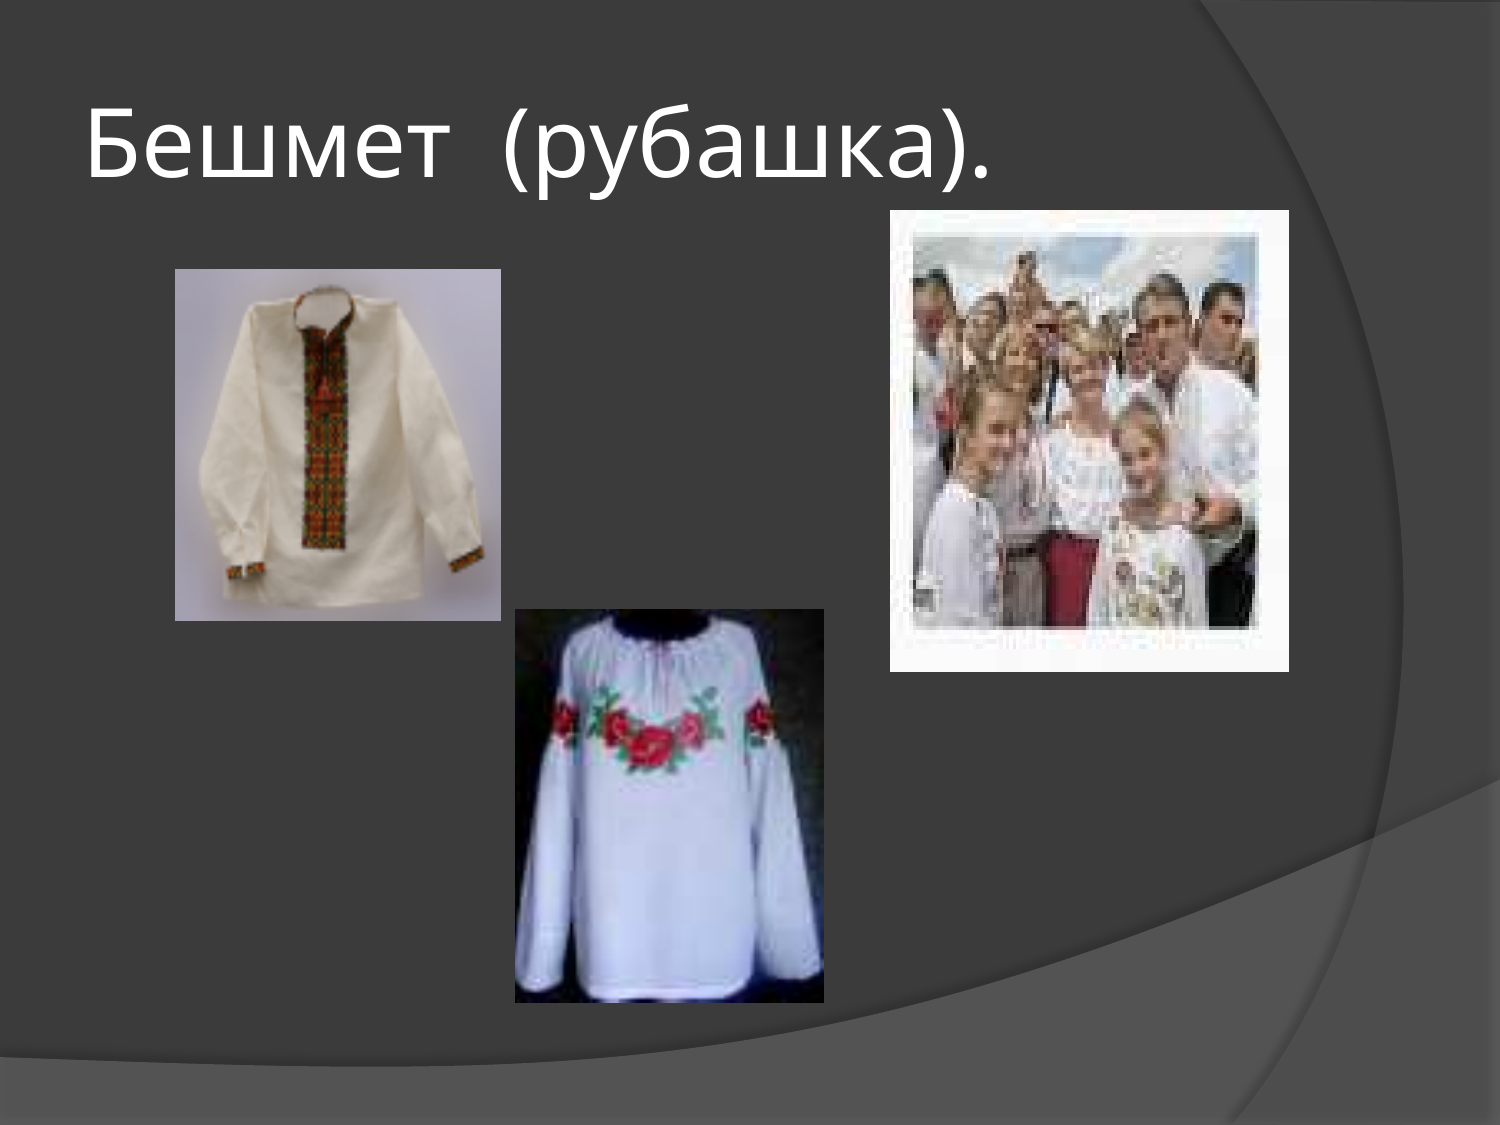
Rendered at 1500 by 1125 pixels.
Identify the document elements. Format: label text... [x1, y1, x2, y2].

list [175, 269, 501, 622]
title Бешмет (рубашка). [75, 45, 1300, 233]
picture [890, 210, 1290, 672]
picture [515, 609, 825, 1004]
